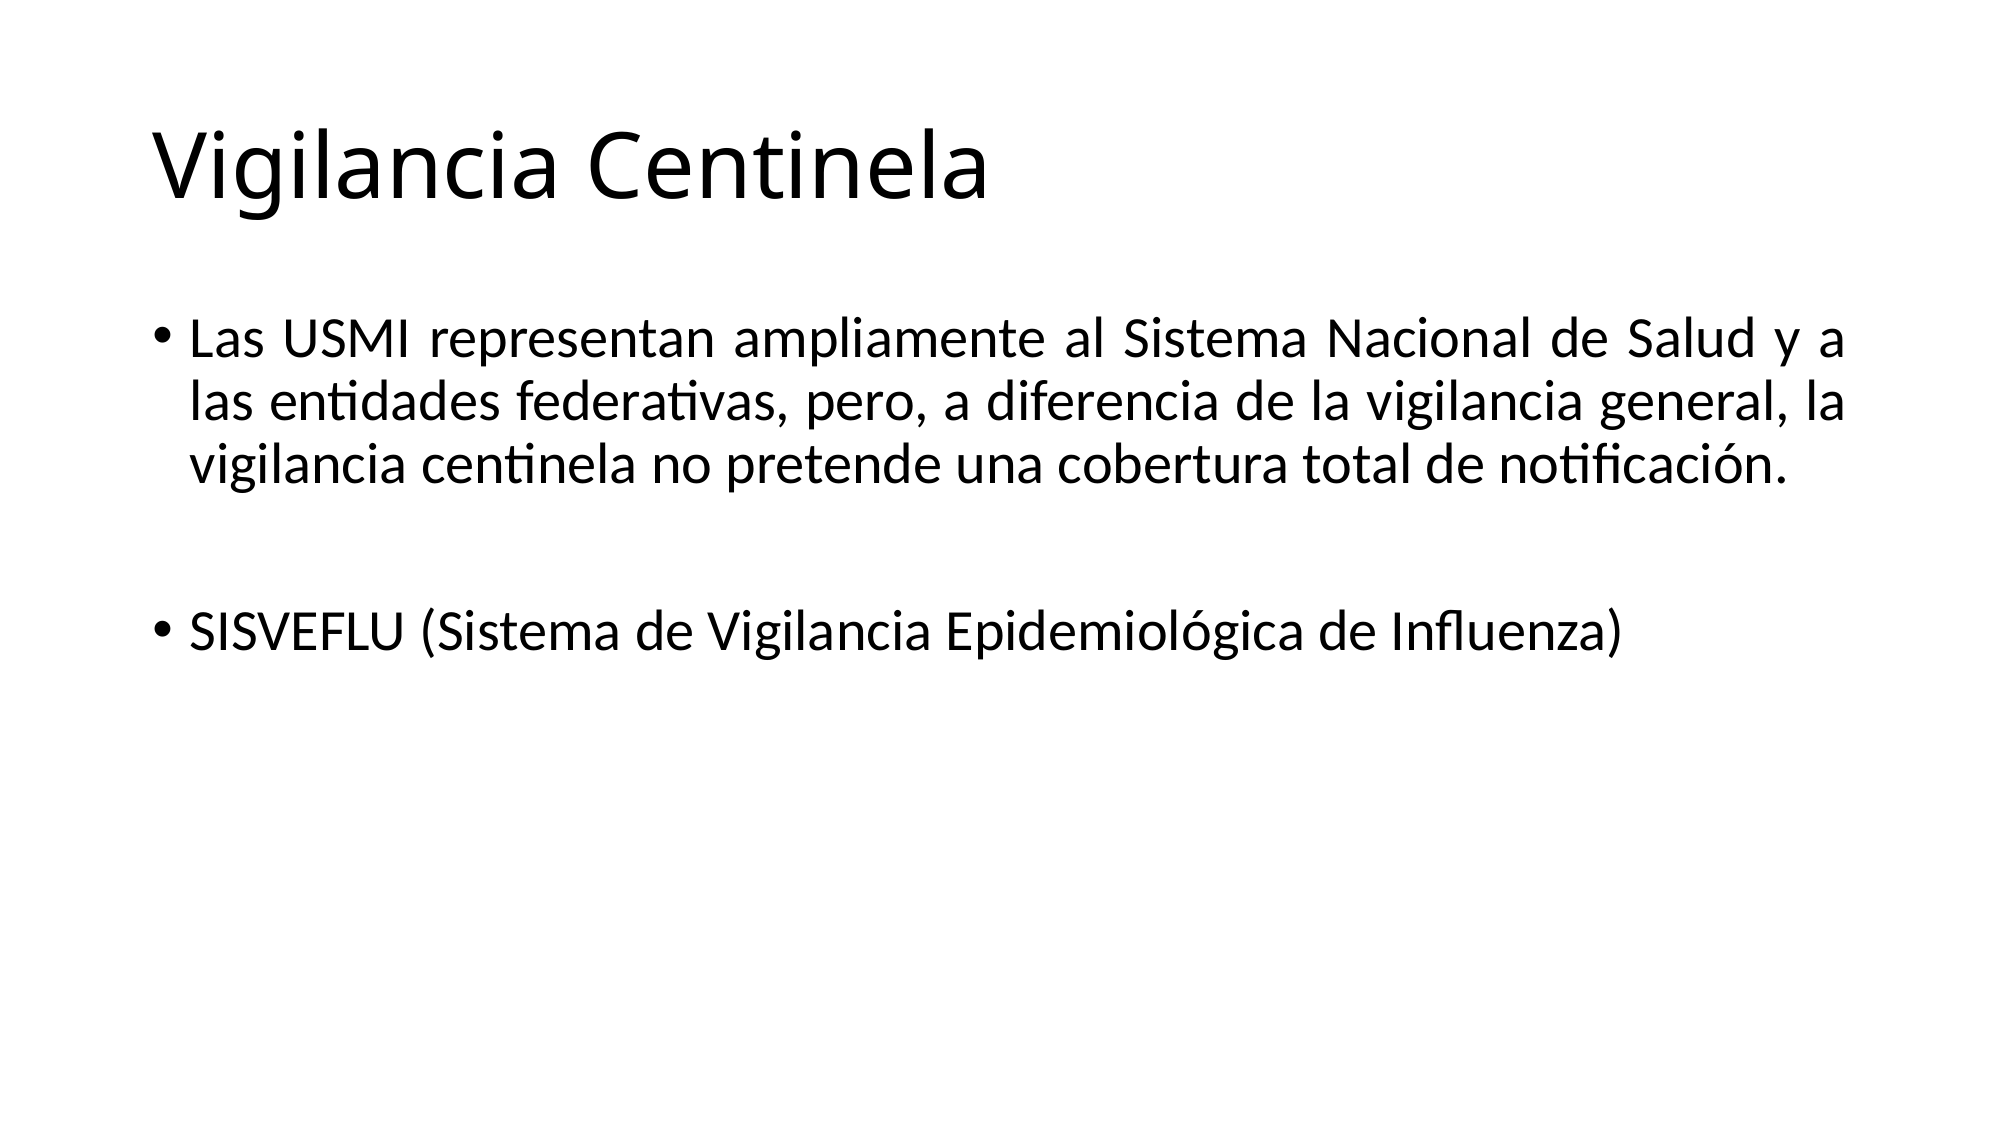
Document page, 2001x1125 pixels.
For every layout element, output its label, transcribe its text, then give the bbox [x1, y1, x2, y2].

list Las USMI representan ampliamente al Sistema Nacional de Salud y a las entidades federativas, pero, a diferencia de la vigilancia general, la vigilancia centinela no pretende una cobertura total de notificación. SISVEFLU (Sistema de Vigilancia Epidemiológica de Influenza) [137, 299, 1863, 1014]
title Vigilancia Centinela [137, 59, 1863, 278]
